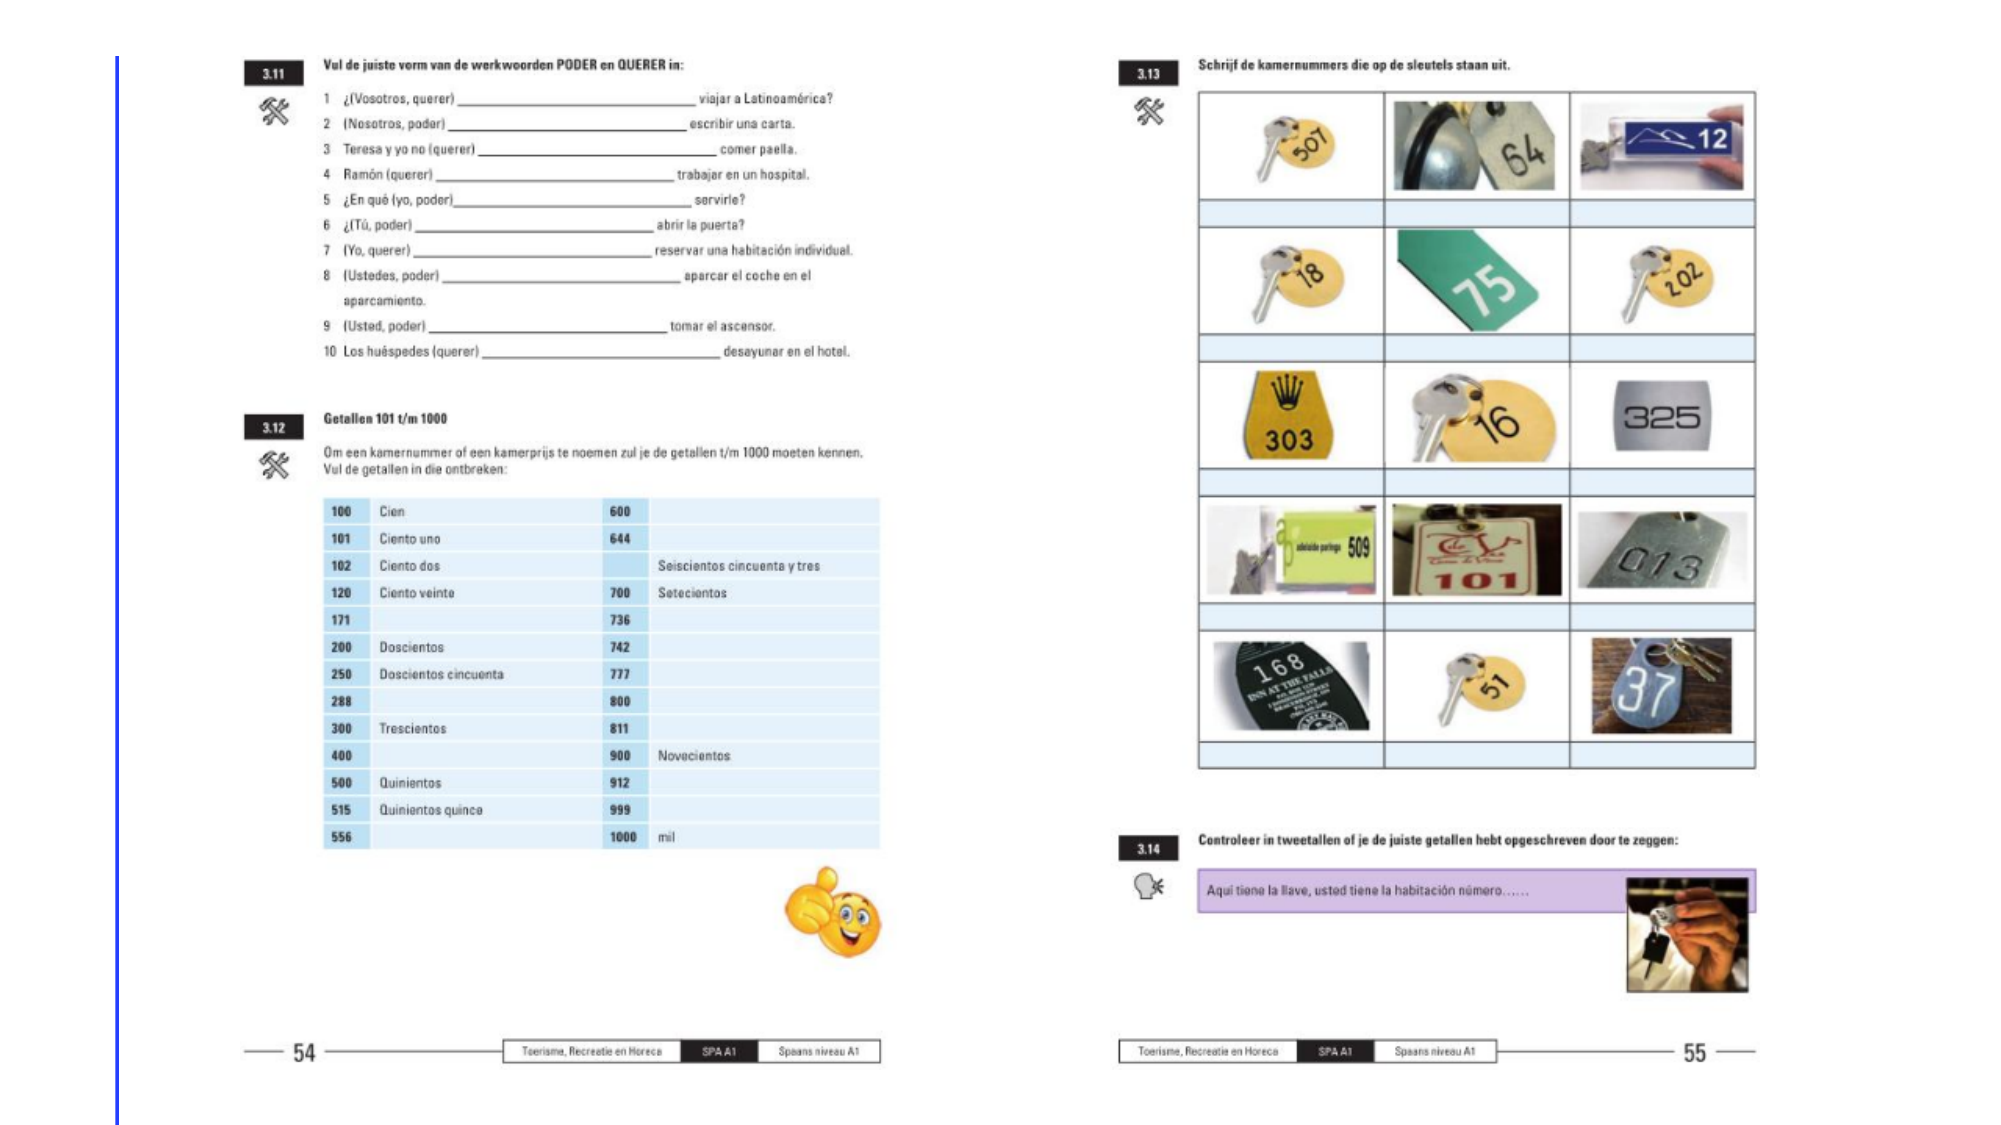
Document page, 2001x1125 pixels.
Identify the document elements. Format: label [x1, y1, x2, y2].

picture [240, 55, 1760, 1070]
